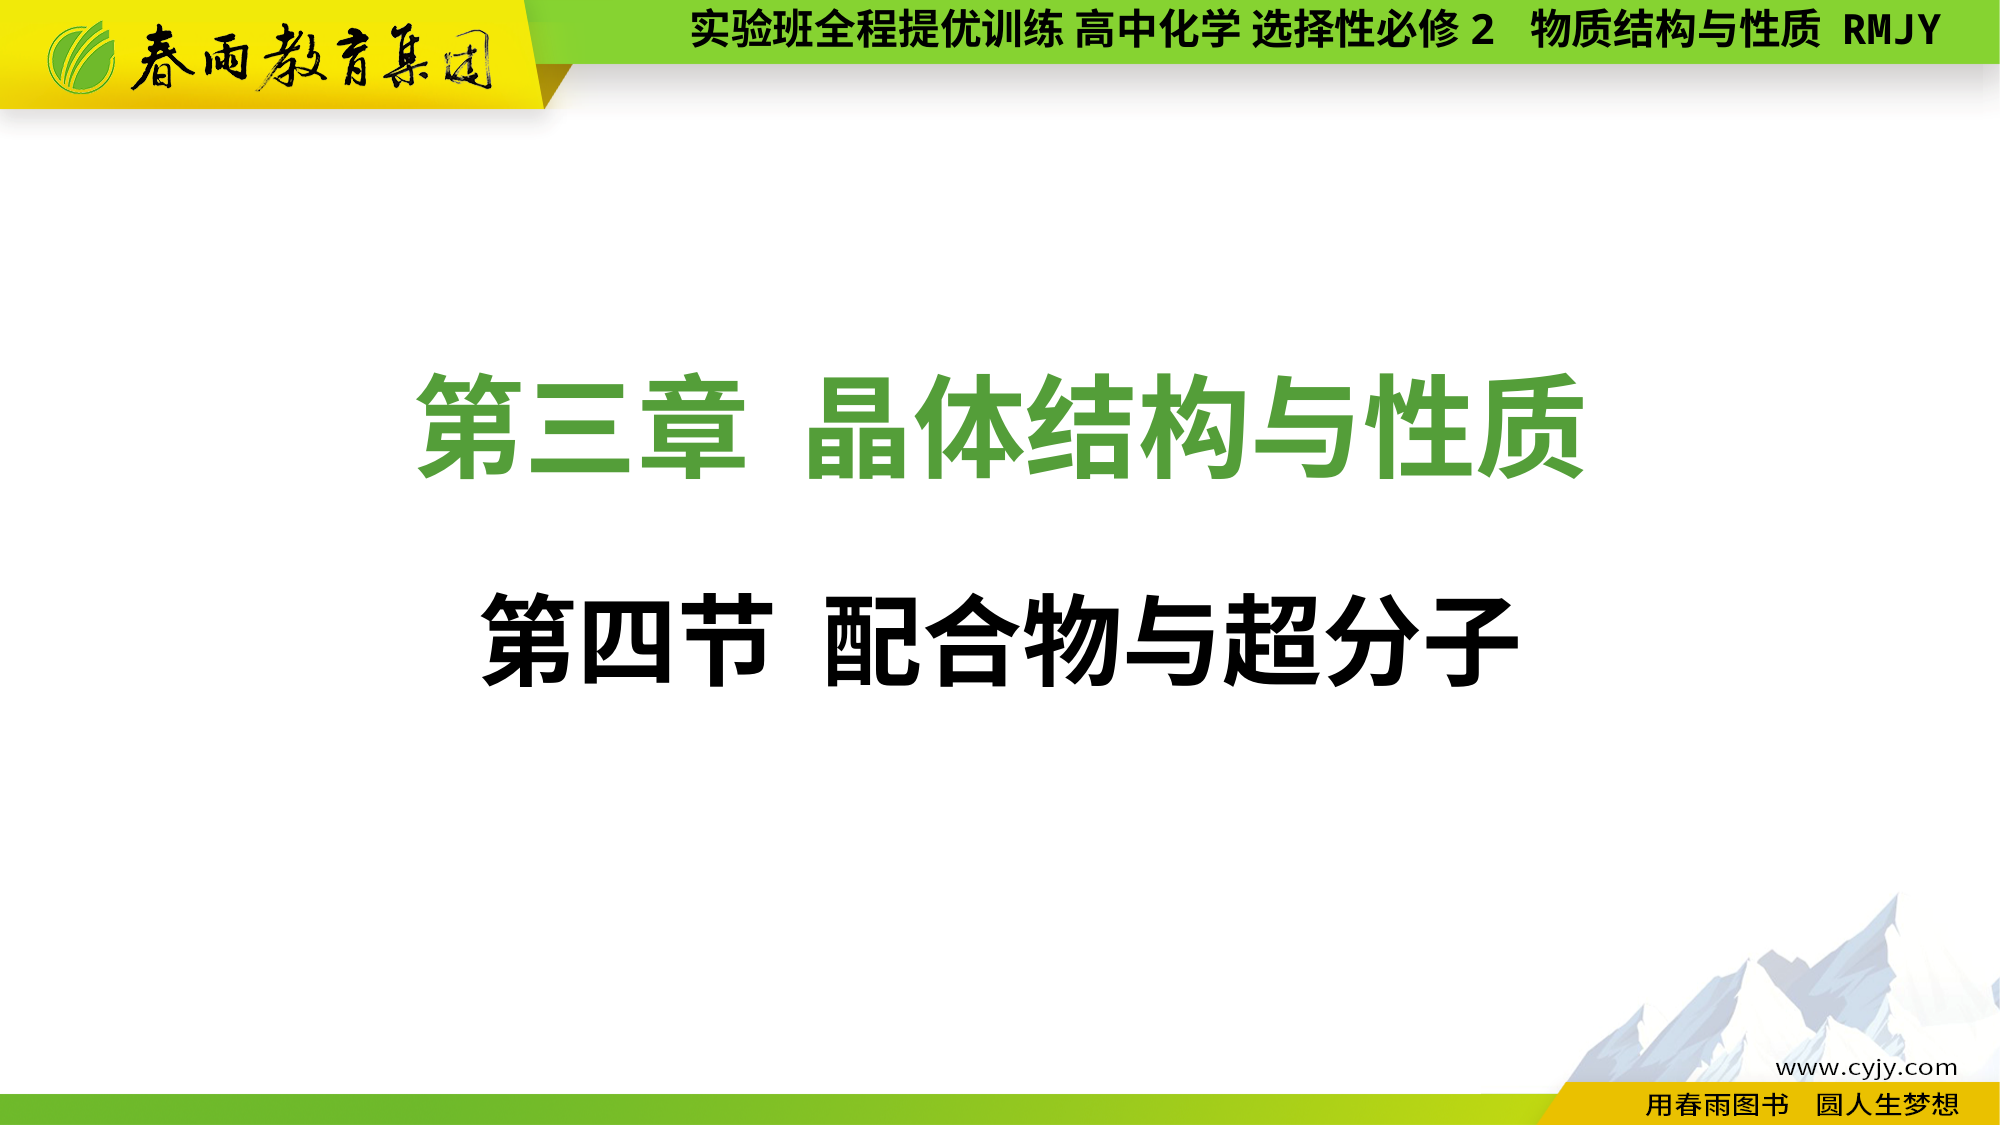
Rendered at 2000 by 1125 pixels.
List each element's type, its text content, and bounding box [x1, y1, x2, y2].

text_box 第四节 配合物与超分子 [54, 511, 1946, 706]
text_box 第三章 晶体结构与性质 [54, 282, 1946, 500]
picture [0, 0, 2000, 1125]
